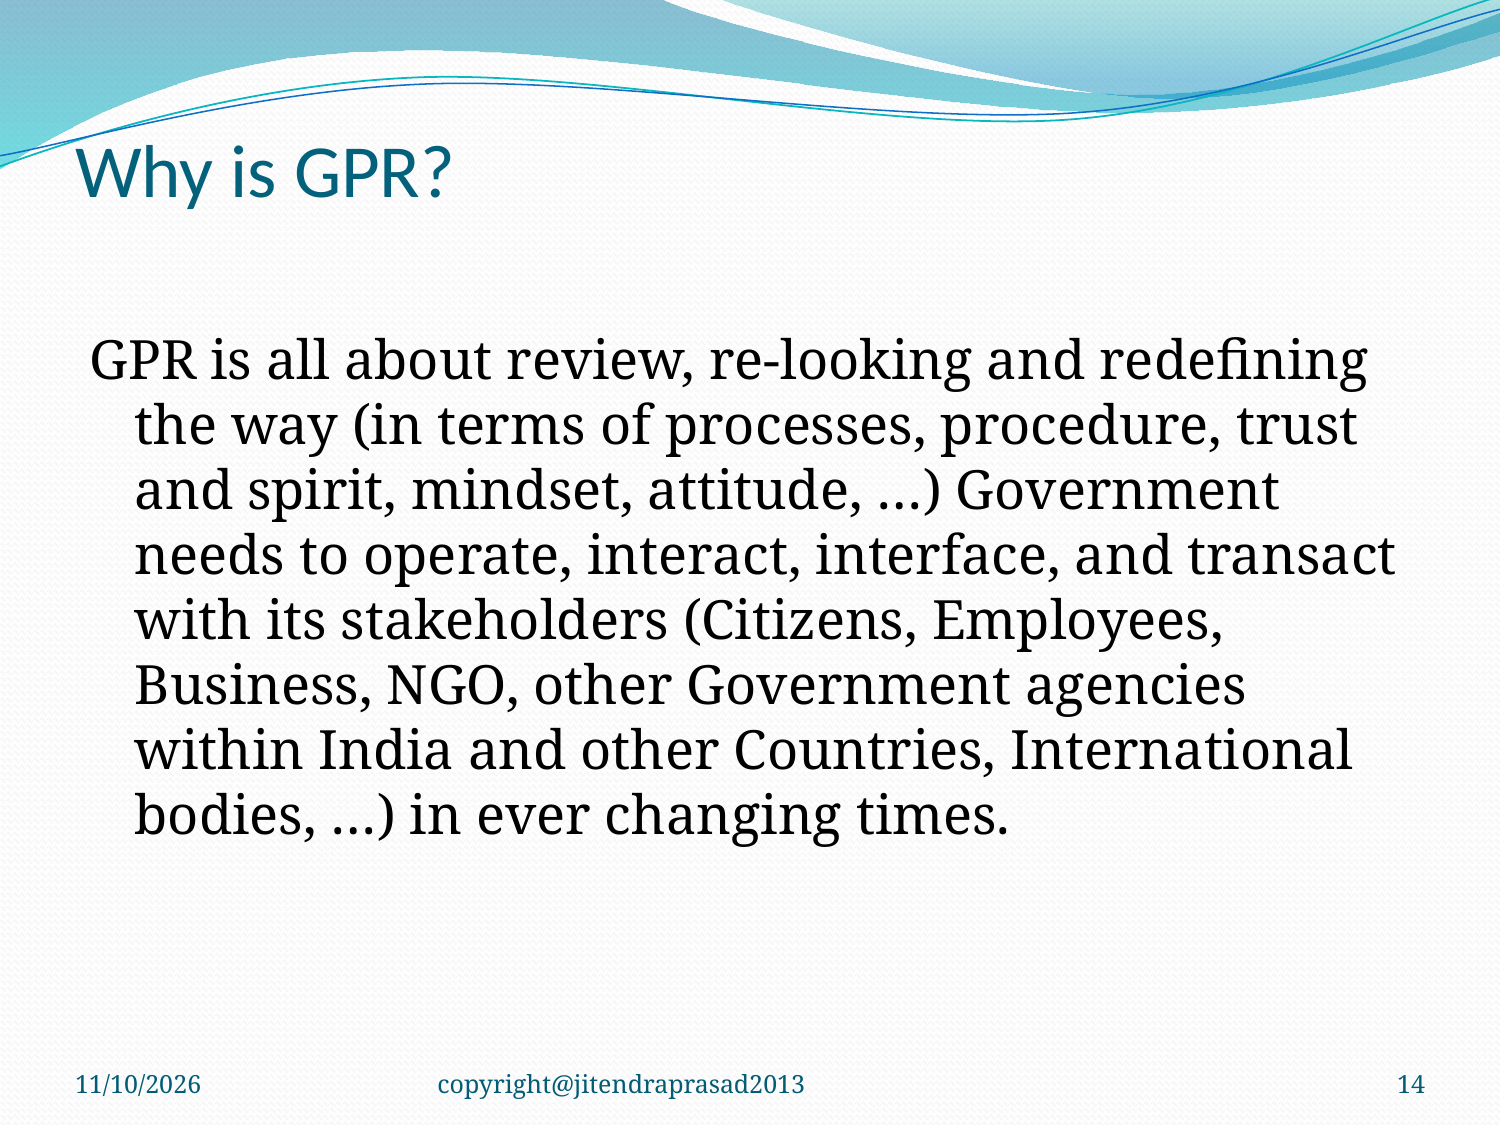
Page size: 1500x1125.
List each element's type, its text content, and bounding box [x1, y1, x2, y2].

slide_number 14 [1299, 1042, 1425, 1103]
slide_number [75, 1042, 425, 1103]
footer copyright@jitendraprasad2013 [437, 1042, 988, 1103]
list GPR is all about review, re-looking and redefining the way (in terms of processes, procedure, trust and spirit, mindset, attitude, …) Government needs to operate, interact, interface, and transact with its stakeholders (Citizens, Employees, Business, NGO, other Government agencies within India and other Countries, International bodies, …) in ever changing times. [75, 317, 1425, 1038]
title Why is GPR? [75, 115, 1425, 303]
